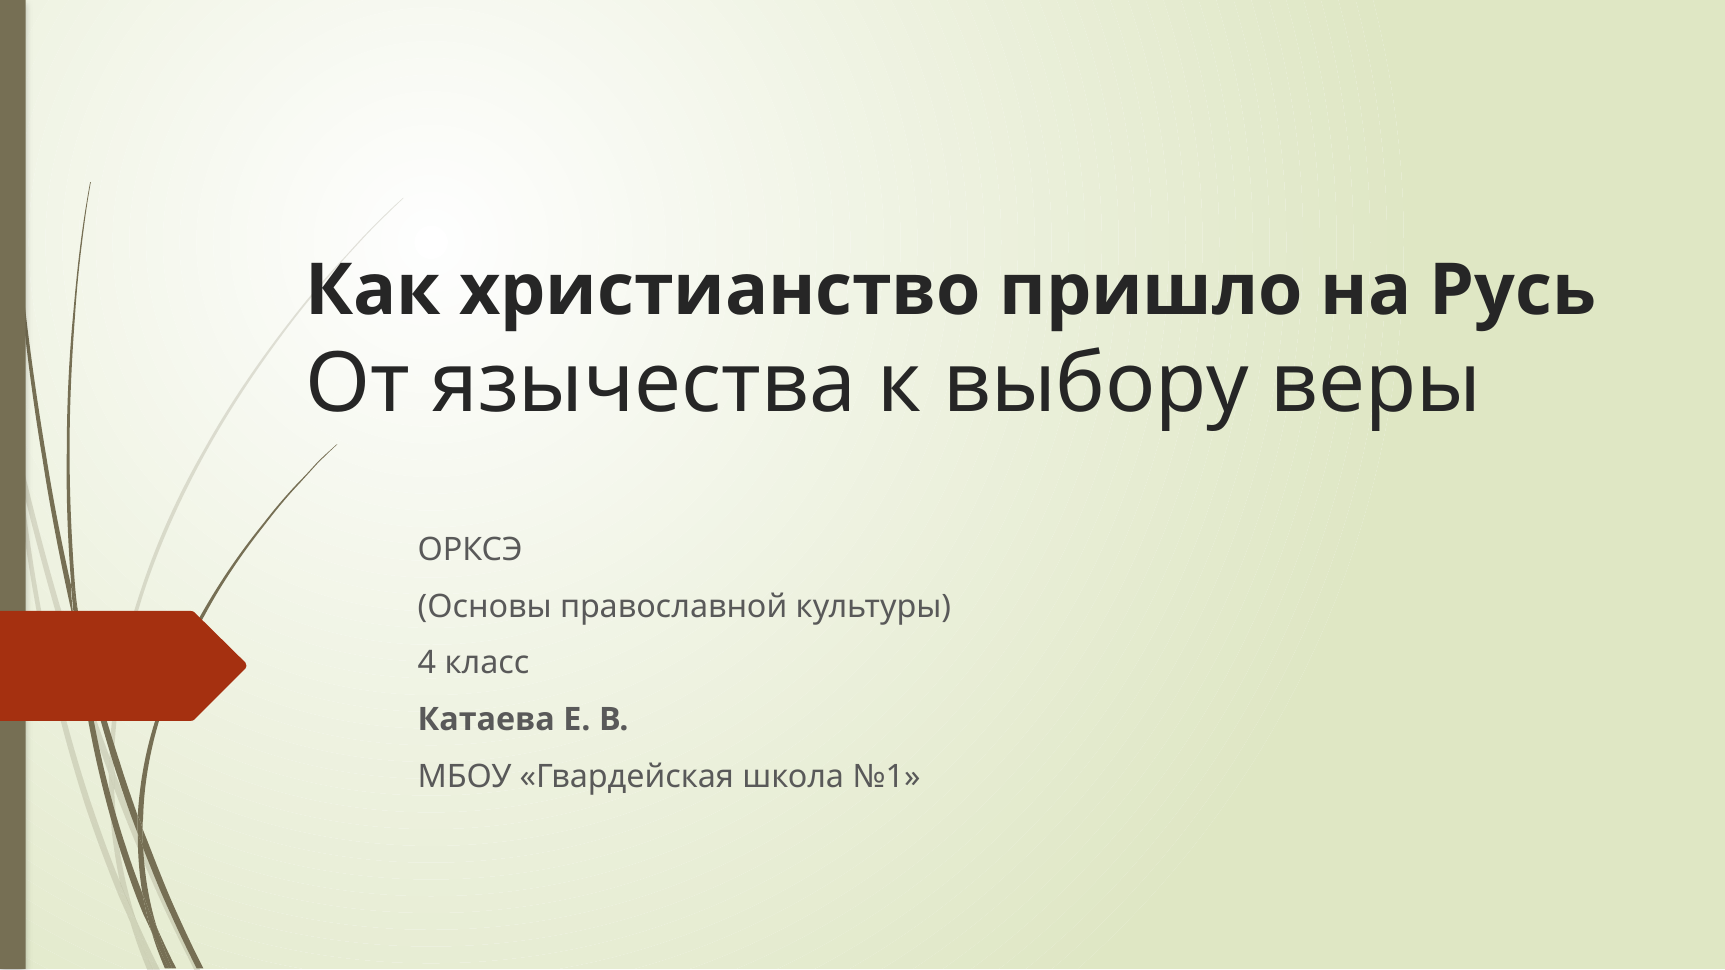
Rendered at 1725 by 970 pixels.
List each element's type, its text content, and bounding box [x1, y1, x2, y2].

subtitle ОРКСЭ (Основы православной культуры) 4 класс Катаева Е. В. МБОУ «Гвардейская школа №1» [402, 520, 1453, 808]
title Как христианство пришло на Русь От язычества к выбору веры [290, 195, 1676, 437]
